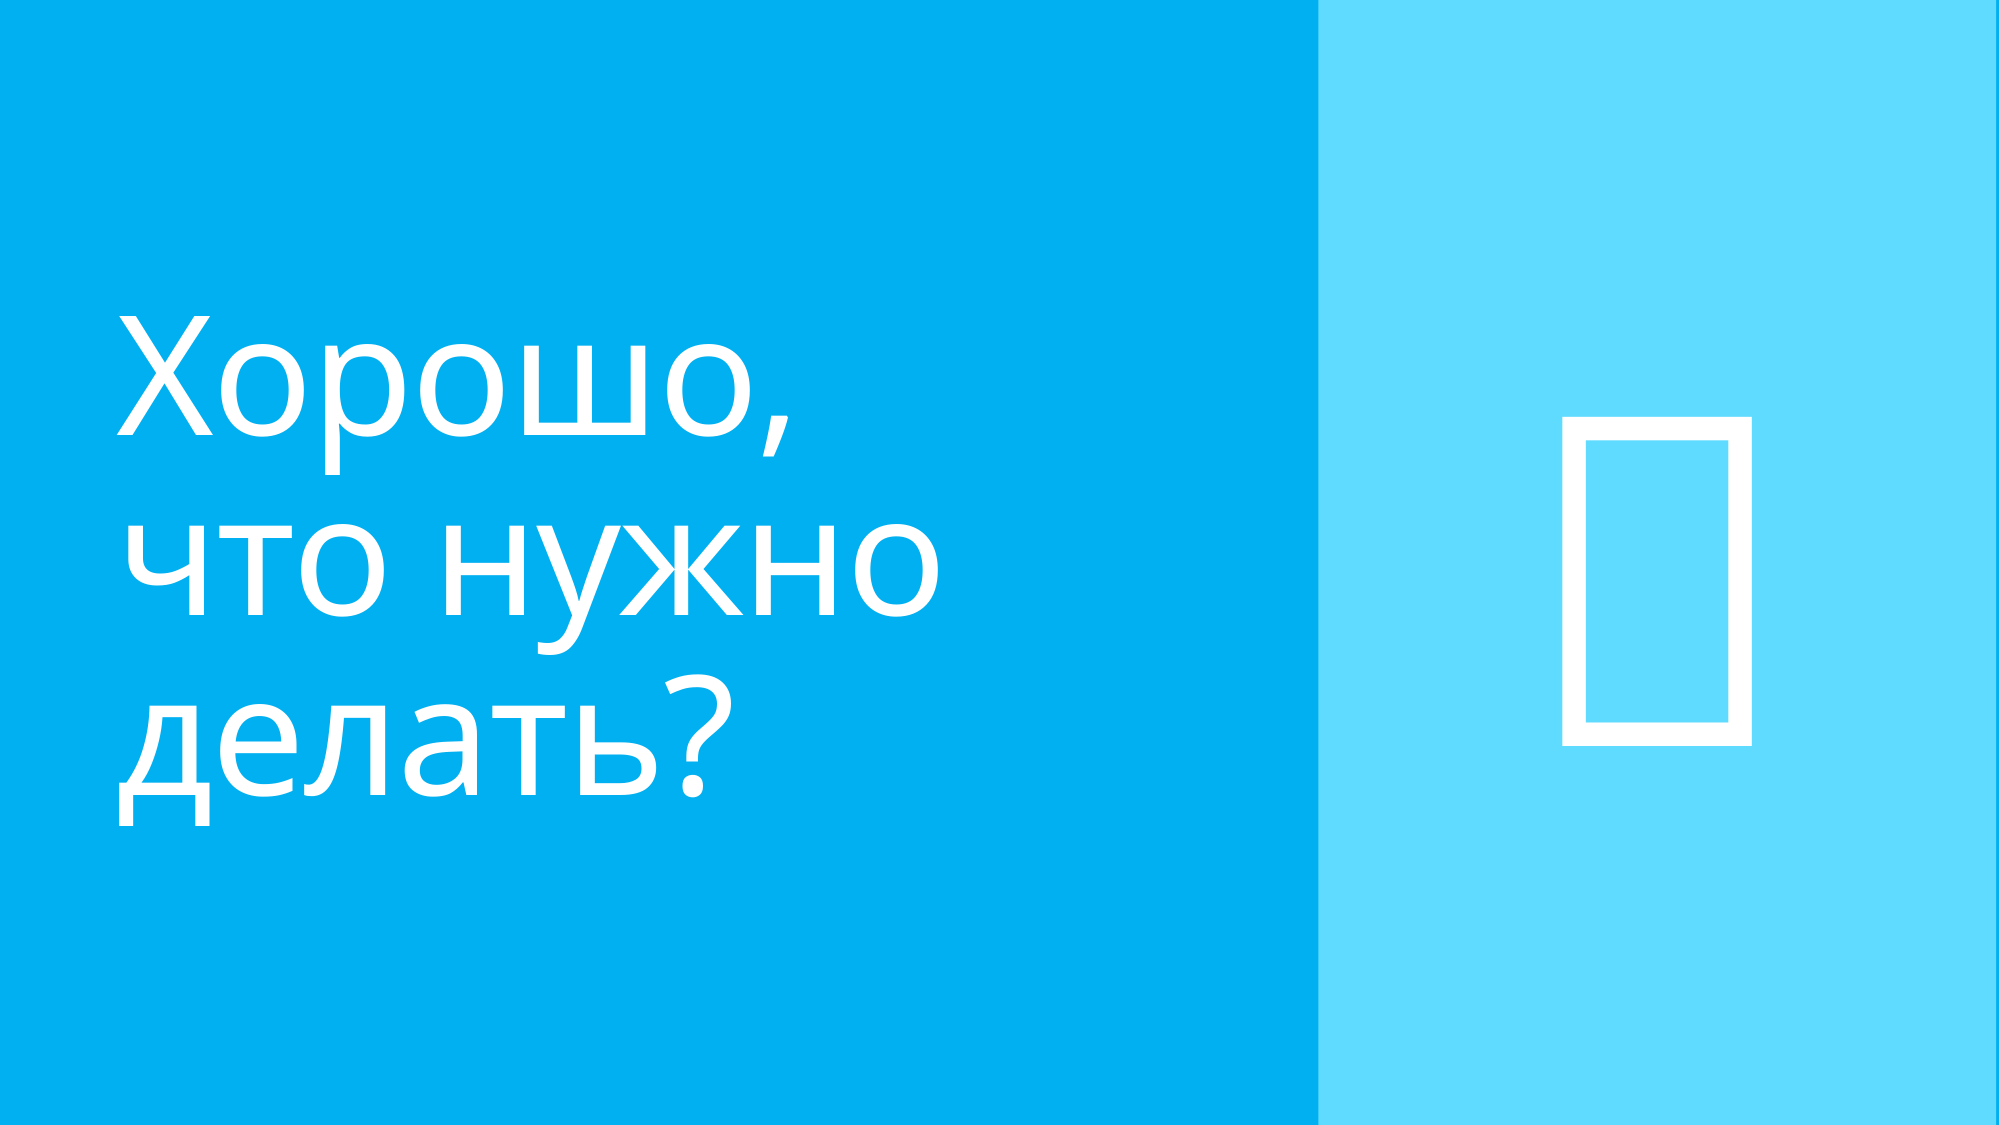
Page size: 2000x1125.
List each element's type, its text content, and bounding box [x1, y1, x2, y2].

title Хорошо, что нужно делать? [116, 159, 1252, 964]
